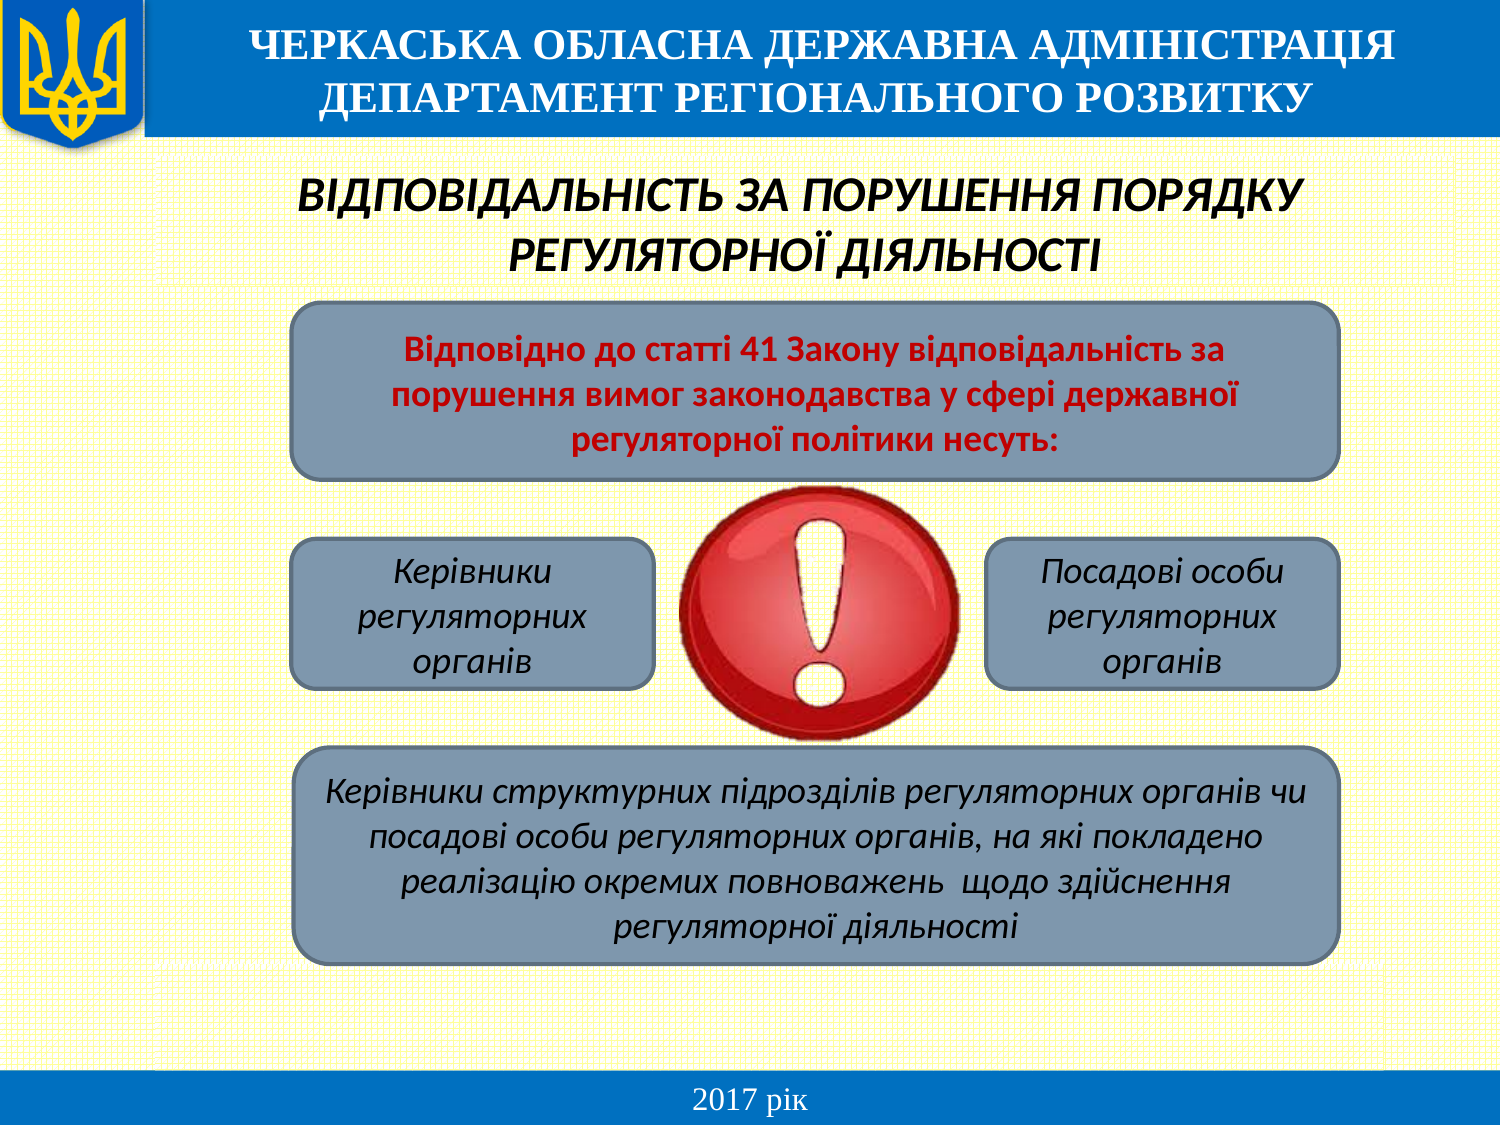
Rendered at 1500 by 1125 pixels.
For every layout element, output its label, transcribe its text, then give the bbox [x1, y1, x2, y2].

text_box [155, 1012, 1384, 1071]
picture [678, 485, 961, 742]
title ЧЕРКАСЬКА ОБЛАСНА ДЕРЖАВНА АДМІНІСТРАЦІЯ ДЕПАРТАМЕНТ РЕГІОНАЛЬНОГО РОЗВИТКУ [151, 0, 1500, 138]
text_box Посадові особи регуляторних органів [984, 536, 1341, 691]
list 2017 рік [0, 1070, 1500, 1125]
text_box Керівники регуляторних органів [289, 536, 656, 691]
text_box ВІДПОВІДАЛЬНІСТЬ ЗА ПОРУШЕННЯ ПОРЯДКУ РЕГУЛЯТОРНОЇ ДІЯЛЬНОСТІ [155, 155, 1455, 285]
list [0, 285, 1483, 1012]
text_box Керівники структурних підрозділів регуляторних органів чи посадові особи регуляторних органів, на які покладено реалізацію окремих повноважень щодо здійснення регуляторної діяльності [291, 745, 1342, 967]
picture [0, 0, 145, 151]
text_box Відповідно до статті 41 Закону відповідальність за порушення вимог законодавства у сфері державної регуляторної політики несуть: [289, 300, 1341, 482]
